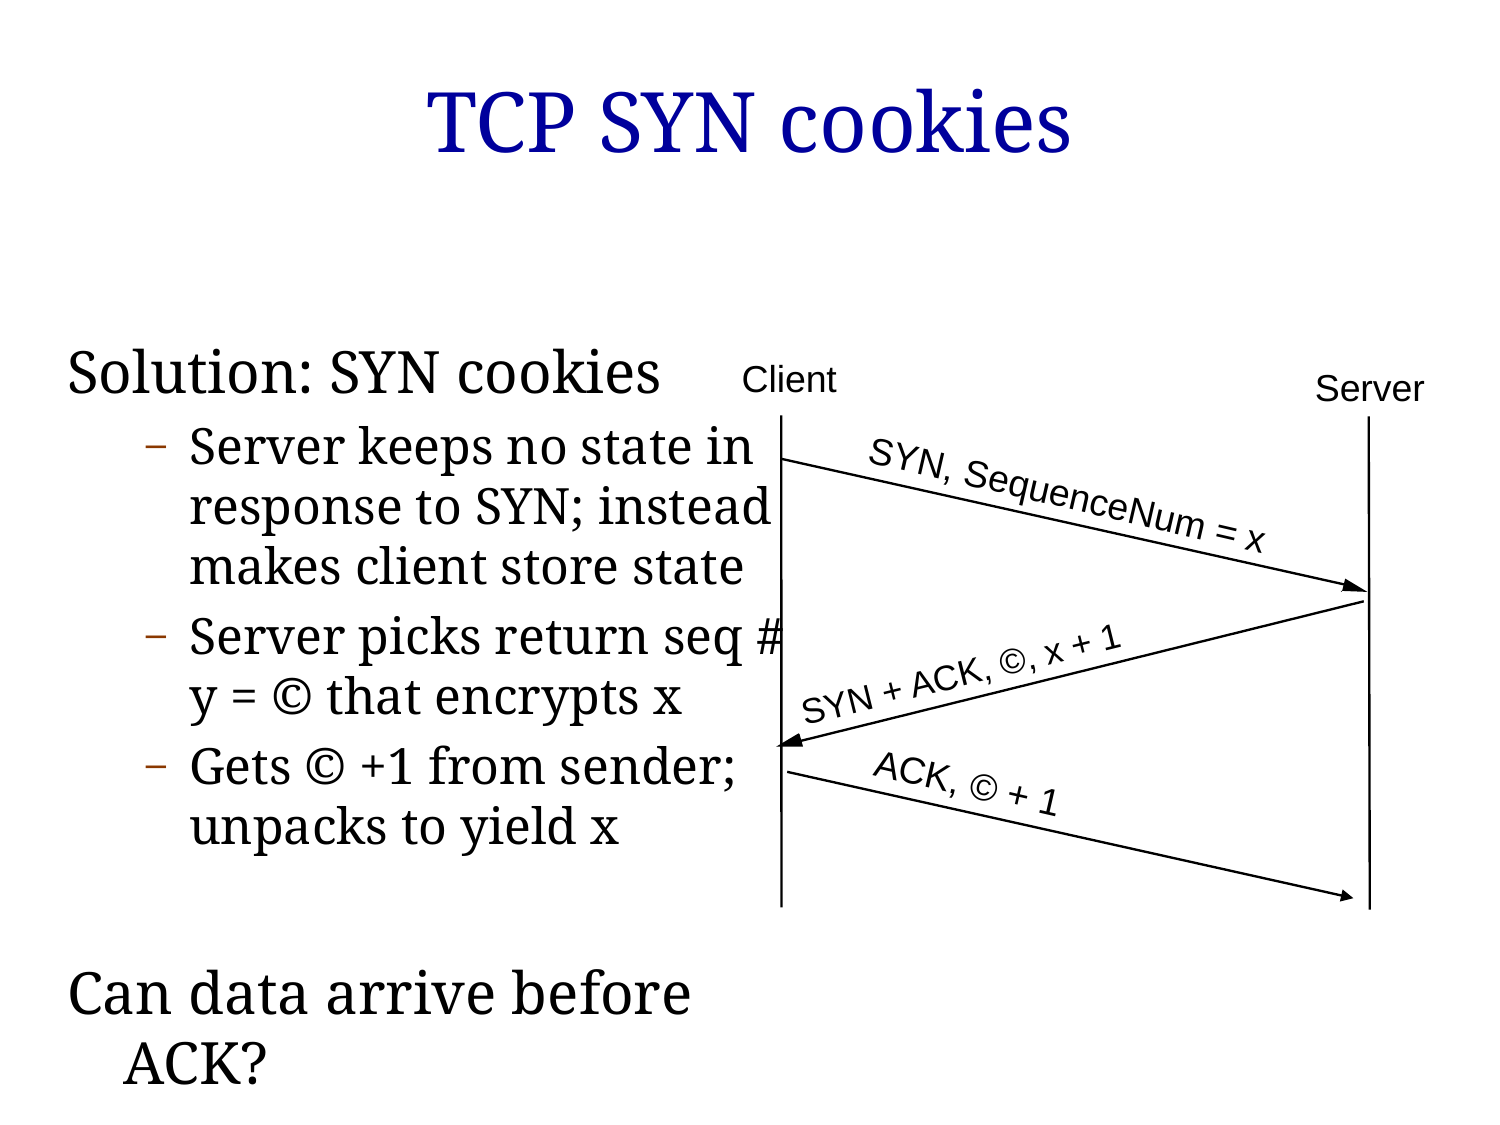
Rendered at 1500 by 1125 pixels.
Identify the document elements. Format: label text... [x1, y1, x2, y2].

text_box SYN + ACK, ©, x + 1 [796, 612, 1125, 733]
text_box SYN, SequenceNum = [864, 425, 1252, 557]
text_box ACK, © + 1 [870, 738, 1066, 826]
title TCP SYN cookies [74, 47, 1426, 191]
text_box [787, 771, 1354, 902]
text_box Server [1314, 364, 1426, 410]
text_box [776, 733, 804, 747]
text_box [1340, 578, 1368, 592]
list Solution: SYN cookies Server keeps no state in response to SYN; instead makes client store state Server picks return seq # y = © that encrypts x Gets © +1 from sender; unpacks to yield x Can data arrive before ACK? [52, 327, 813, 1003]
text_box x [1242, 513, 1271, 562]
text_box Client [741, 354, 838, 400]
